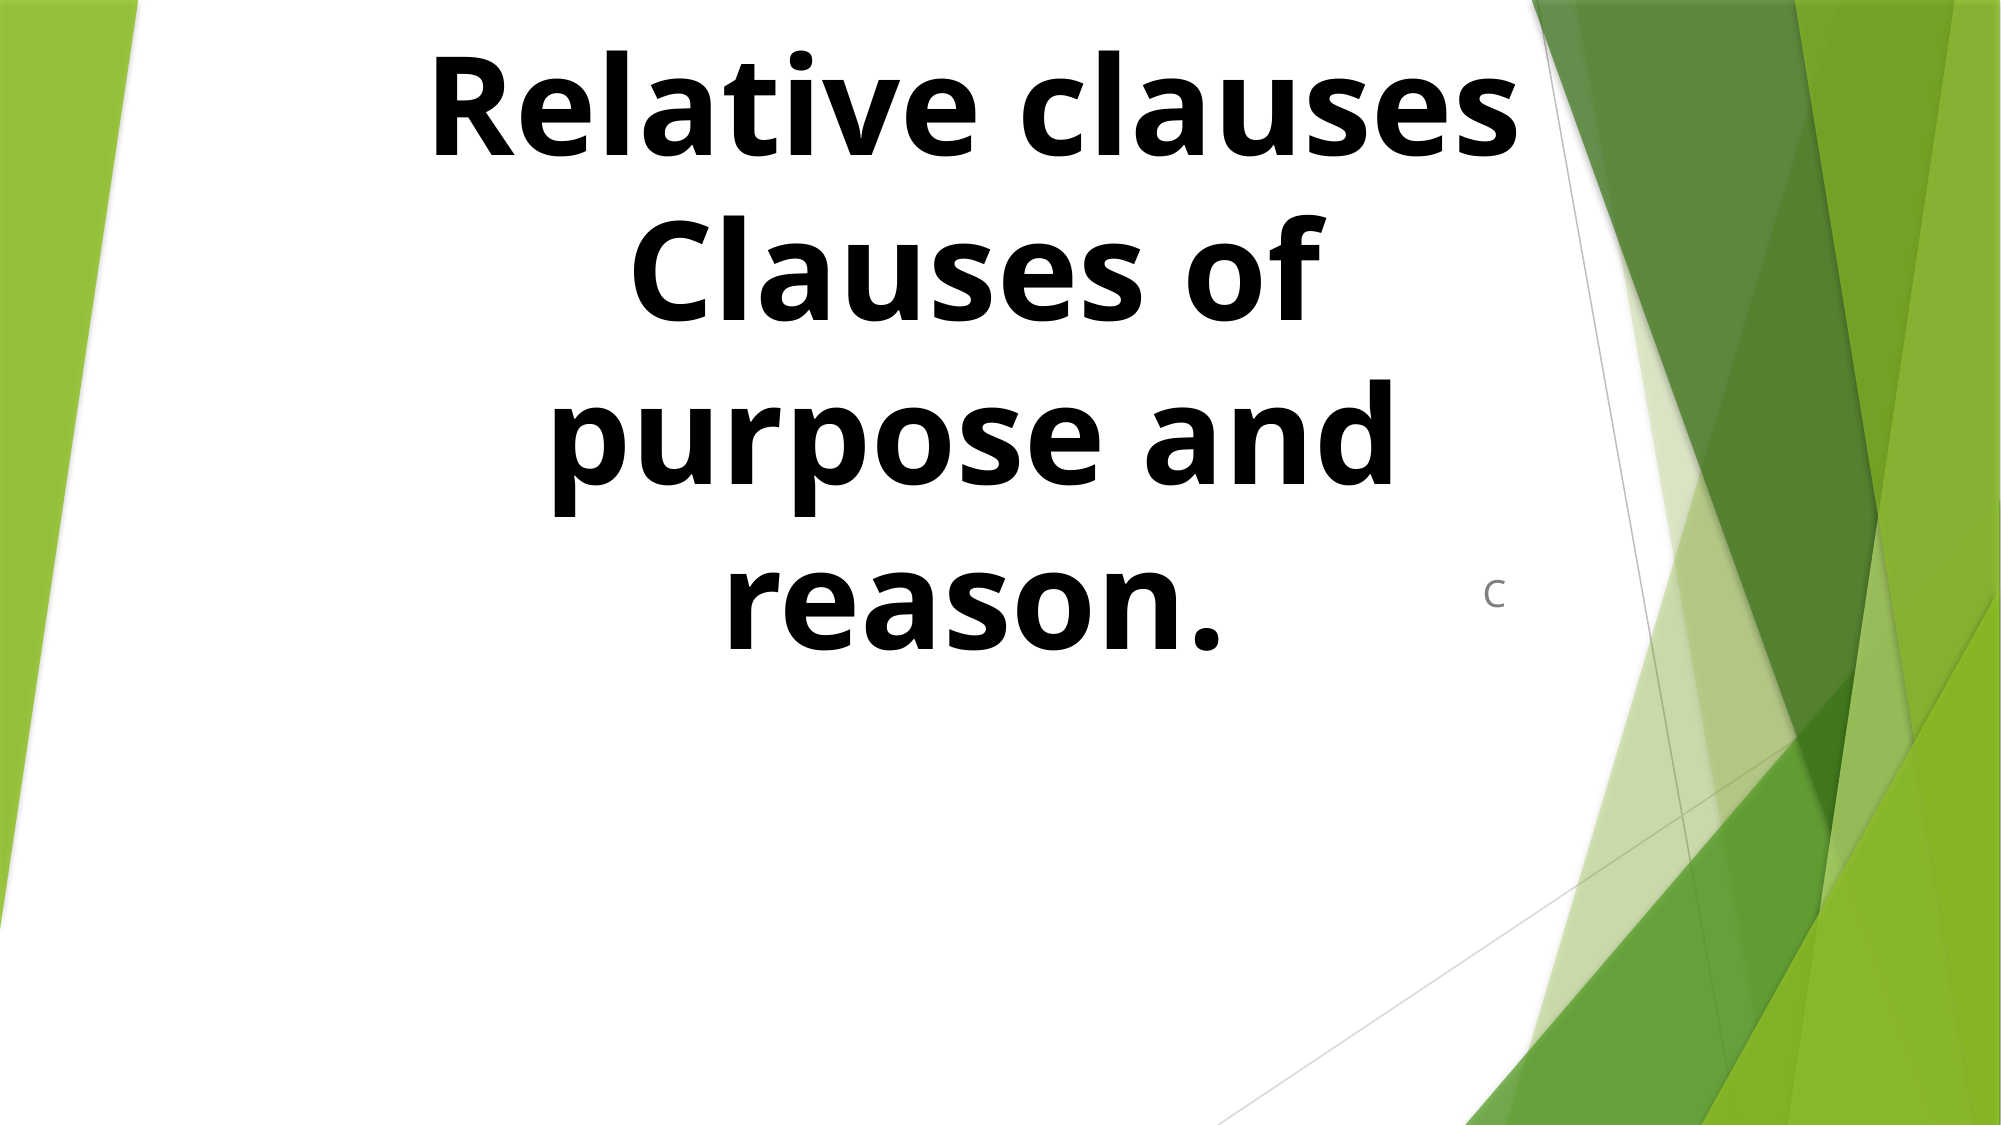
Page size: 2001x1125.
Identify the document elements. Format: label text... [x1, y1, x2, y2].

subtitle C [247, 562, 1522, 845]
title Relative clauses Clauses of purpose and reason. [336, 353, 1611, 685]
